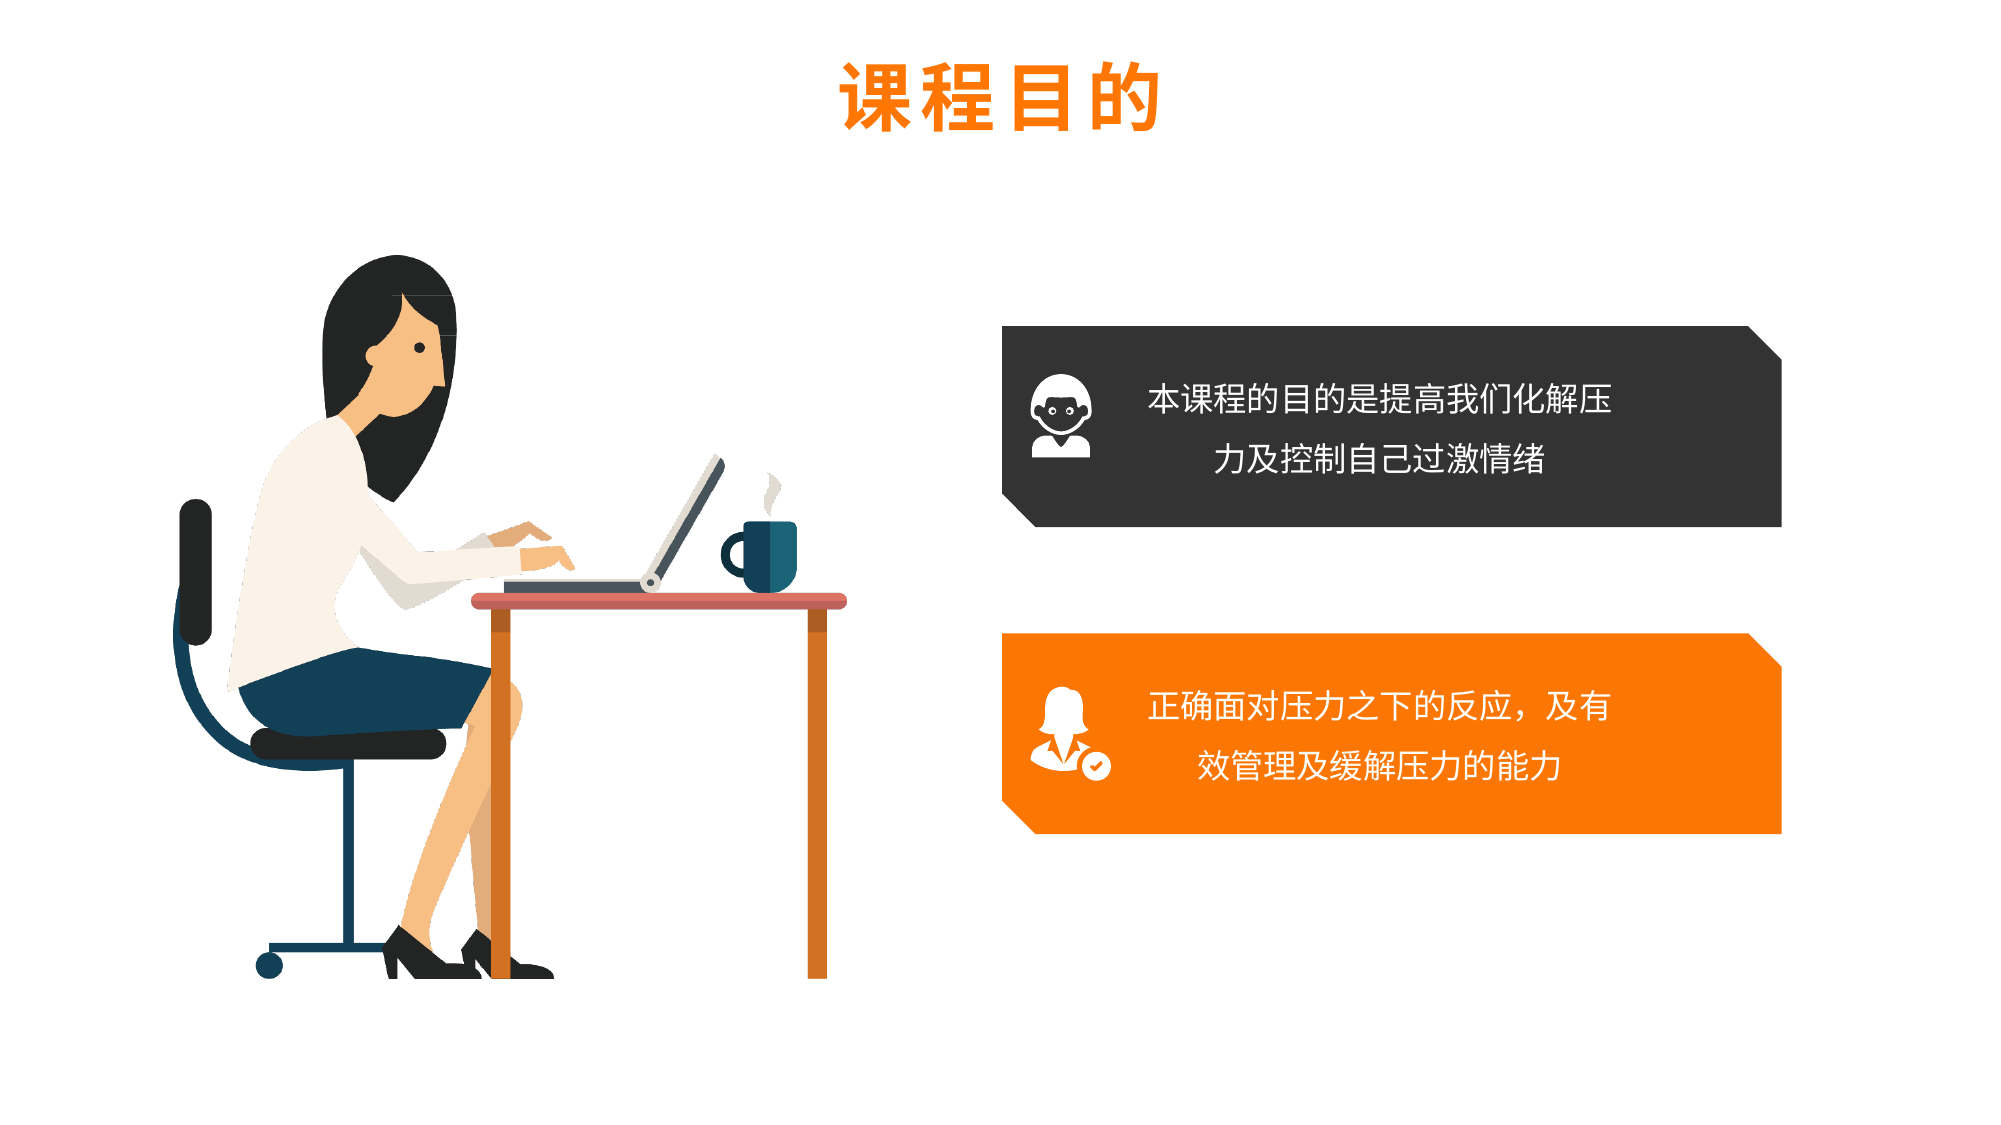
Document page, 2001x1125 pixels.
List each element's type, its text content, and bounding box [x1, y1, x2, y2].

picture [172, 255, 847, 979]
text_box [1001, 325, 1782, 528]
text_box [1001, 633, 1782, 835]
text_box 课程目的 [360, 42, 1639, 148]
